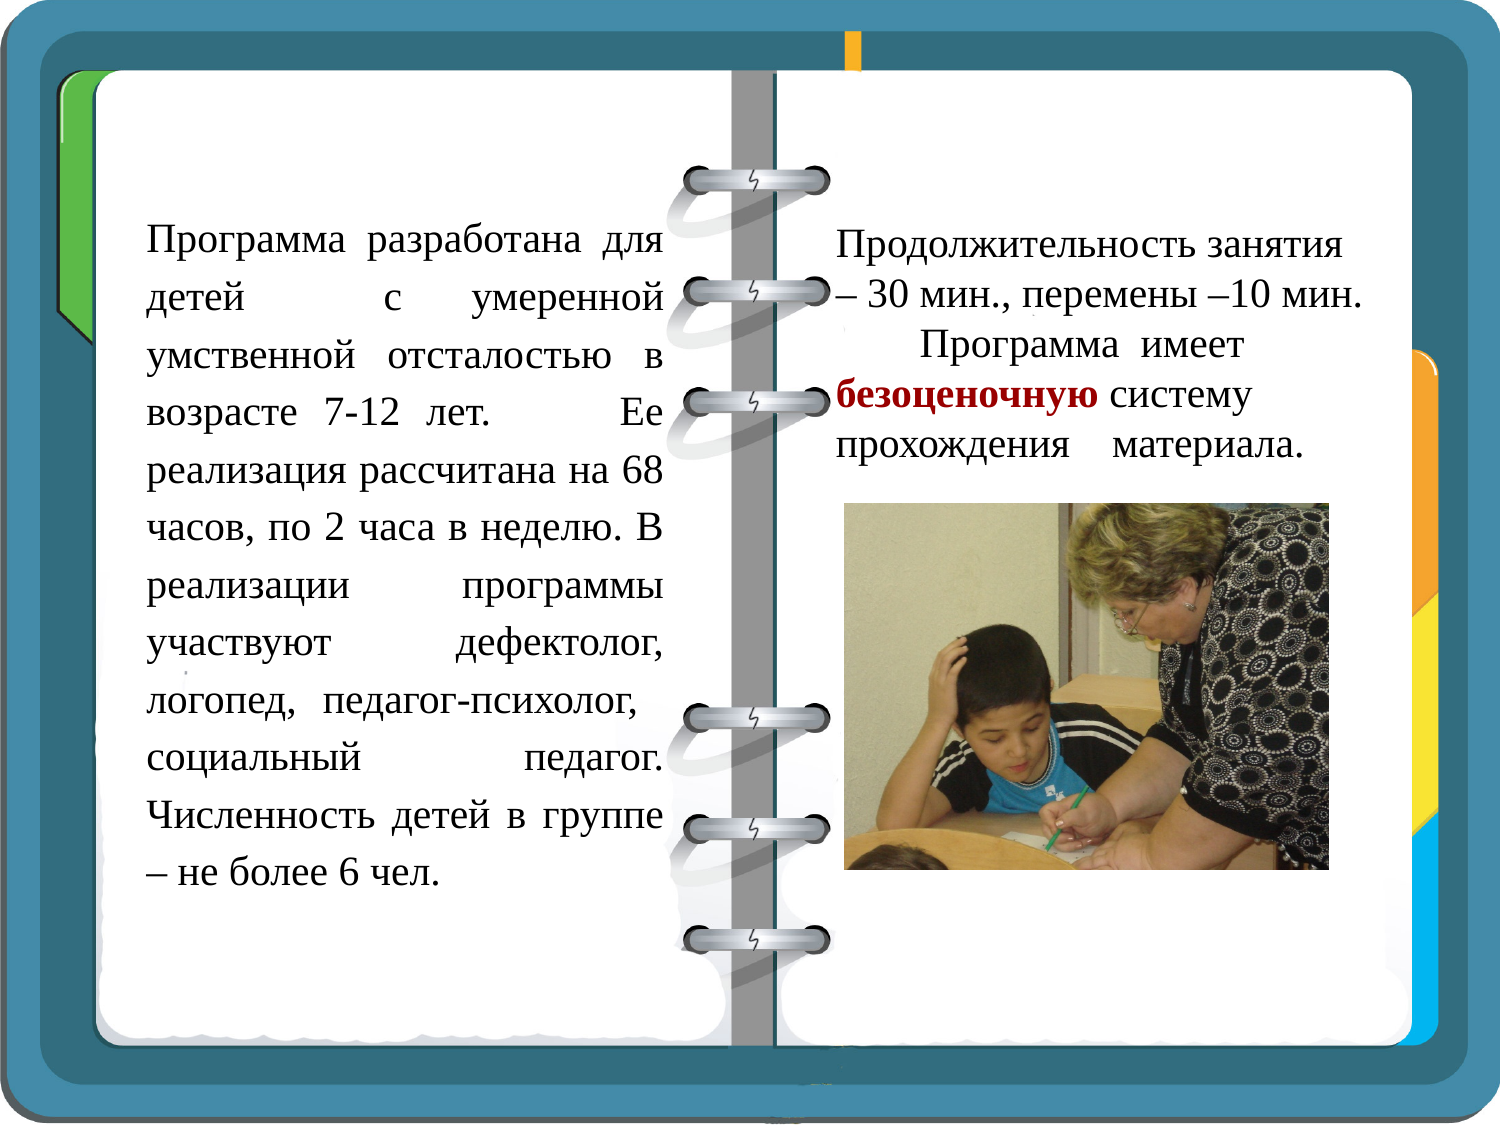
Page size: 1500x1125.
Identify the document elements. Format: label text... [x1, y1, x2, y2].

list Программа разработана для детей с умеренной умственной отсталостью в возрасте 7-12 лет. Ее реализация рассчитана на 68 часов, по 2 часа в неделю. В реализации программы участвуют дефектолог, логопед, педагог-психолог, социальный педагог. Численность детей в группе – не более 6 чел. [75, 196, 680, 1005]
list Продолжительность занятия – 30 мин., перемены –10 мин. Программа имеет безоценочную систему прохождения материала. [820, 208, 1388, 1005]
picture [0, 0, 1500, 1125]
